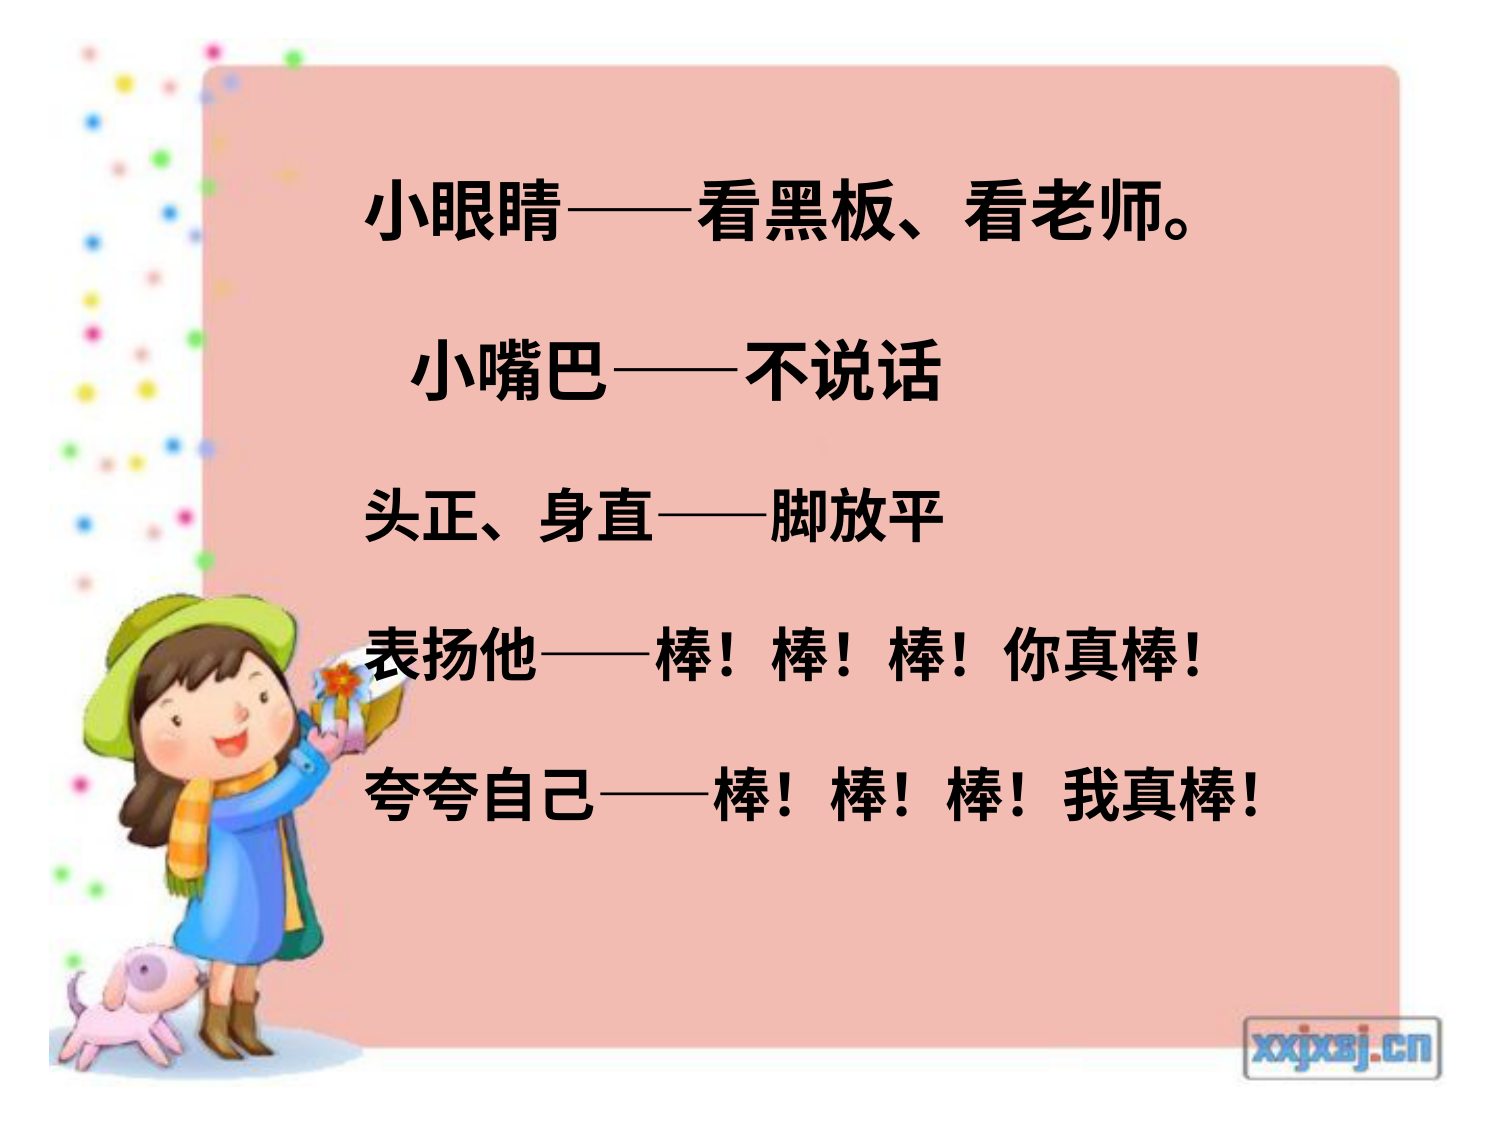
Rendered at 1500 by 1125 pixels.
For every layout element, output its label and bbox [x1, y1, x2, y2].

picture [49, 38, 1447, 1087]
